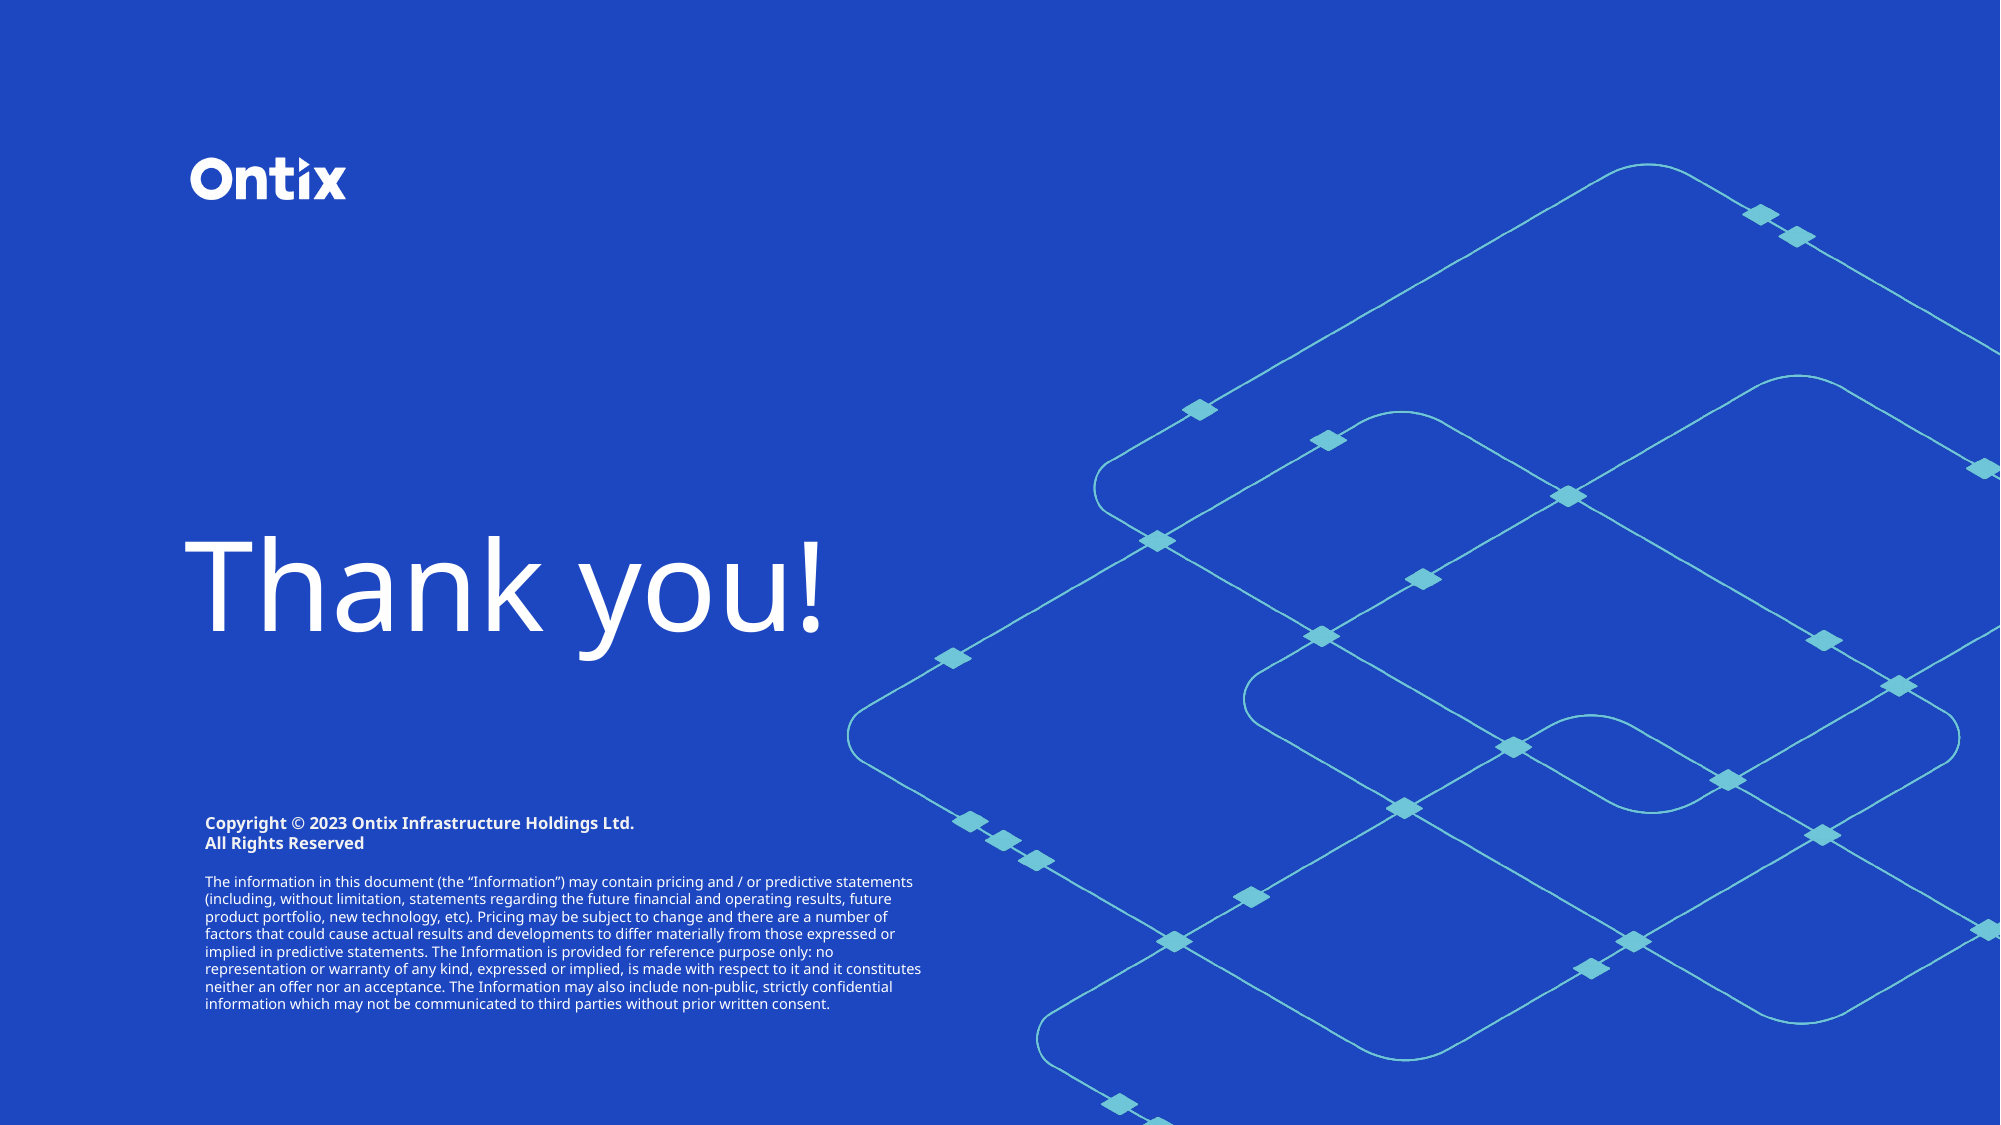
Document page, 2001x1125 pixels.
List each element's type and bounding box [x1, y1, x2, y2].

picture [839, 157, 2000, 1125]
picture [190, 157, 346, 200]
